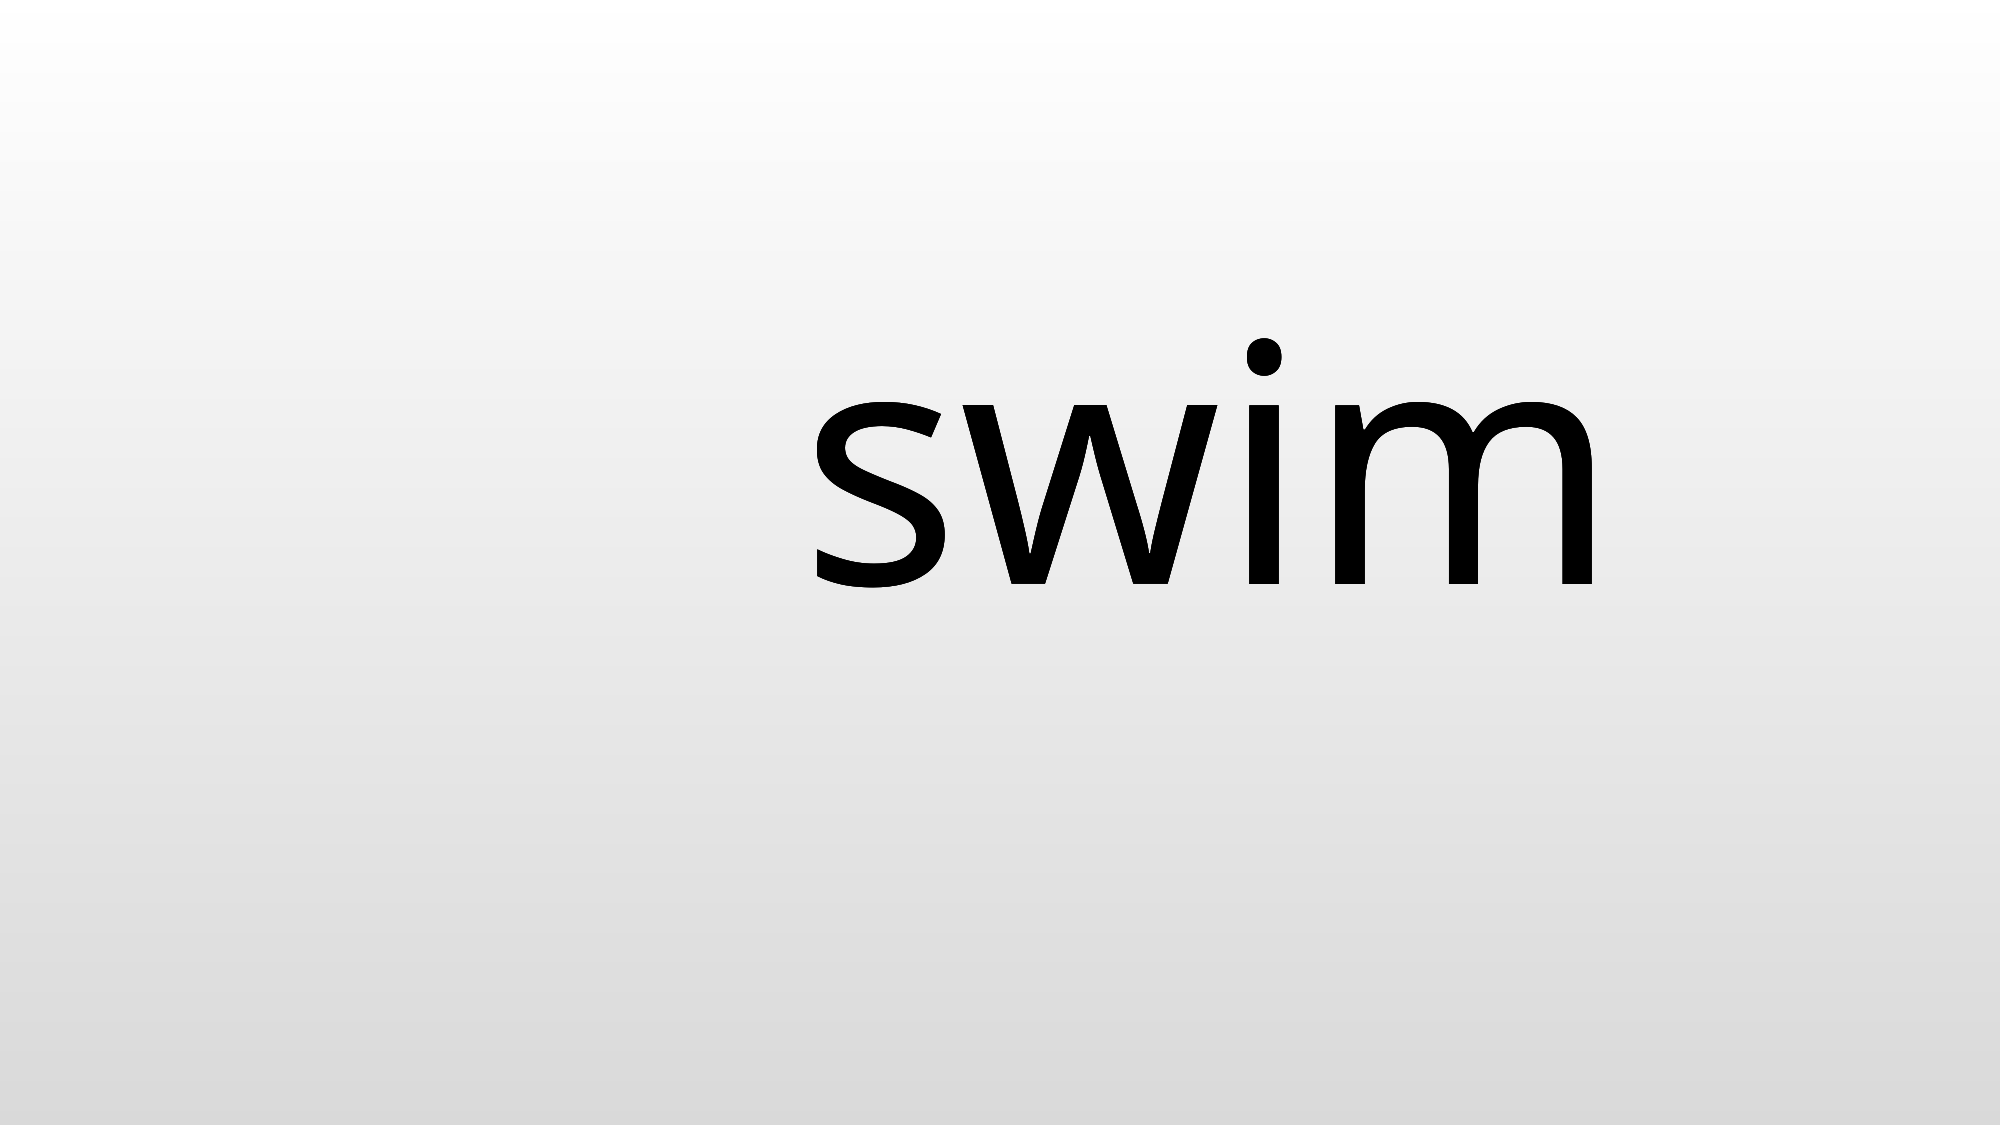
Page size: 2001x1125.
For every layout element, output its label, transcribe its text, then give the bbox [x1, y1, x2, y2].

text_box swim [785, 243, 1822, 659]
